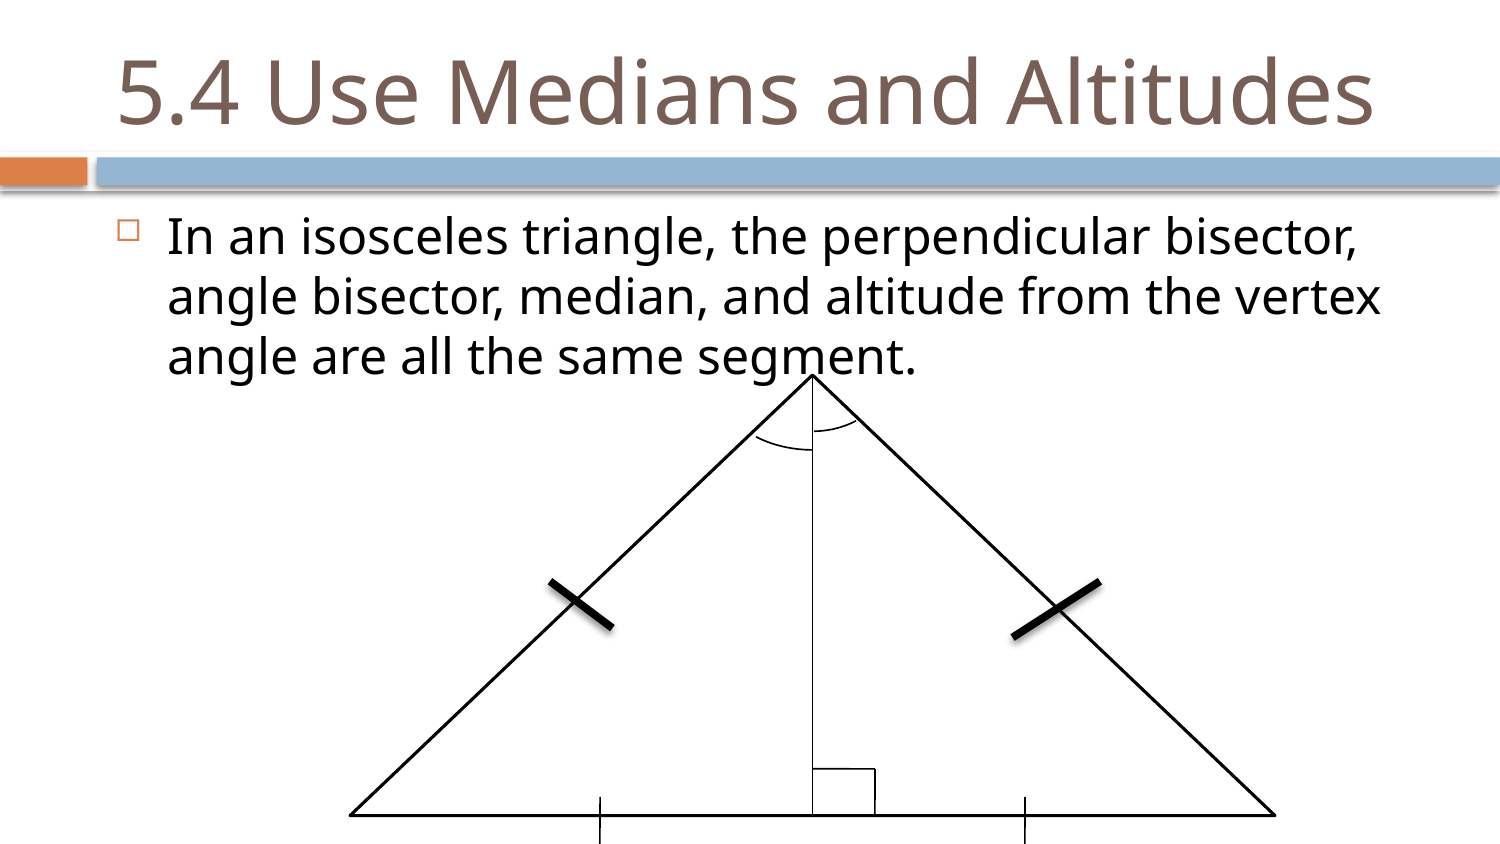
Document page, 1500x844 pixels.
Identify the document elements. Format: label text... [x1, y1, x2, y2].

text_box [813, 375, 857, 433]
text_box [348, 606, 1277, 818]
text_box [557, 573, 605, 637]
text_box [602, 373, 1030, 594]
text_box [755, 374, 813, 451]
list In an isosceles triangle, the perpendicular bisector, angle bisector, median, and altitude from the vertex angle are all the same segment. [100, 196, 1438, 750]
title 5.4 Use Medians and Altitudes [100, 28, 1438, 150]
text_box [1012, 580, 1101, 638]
